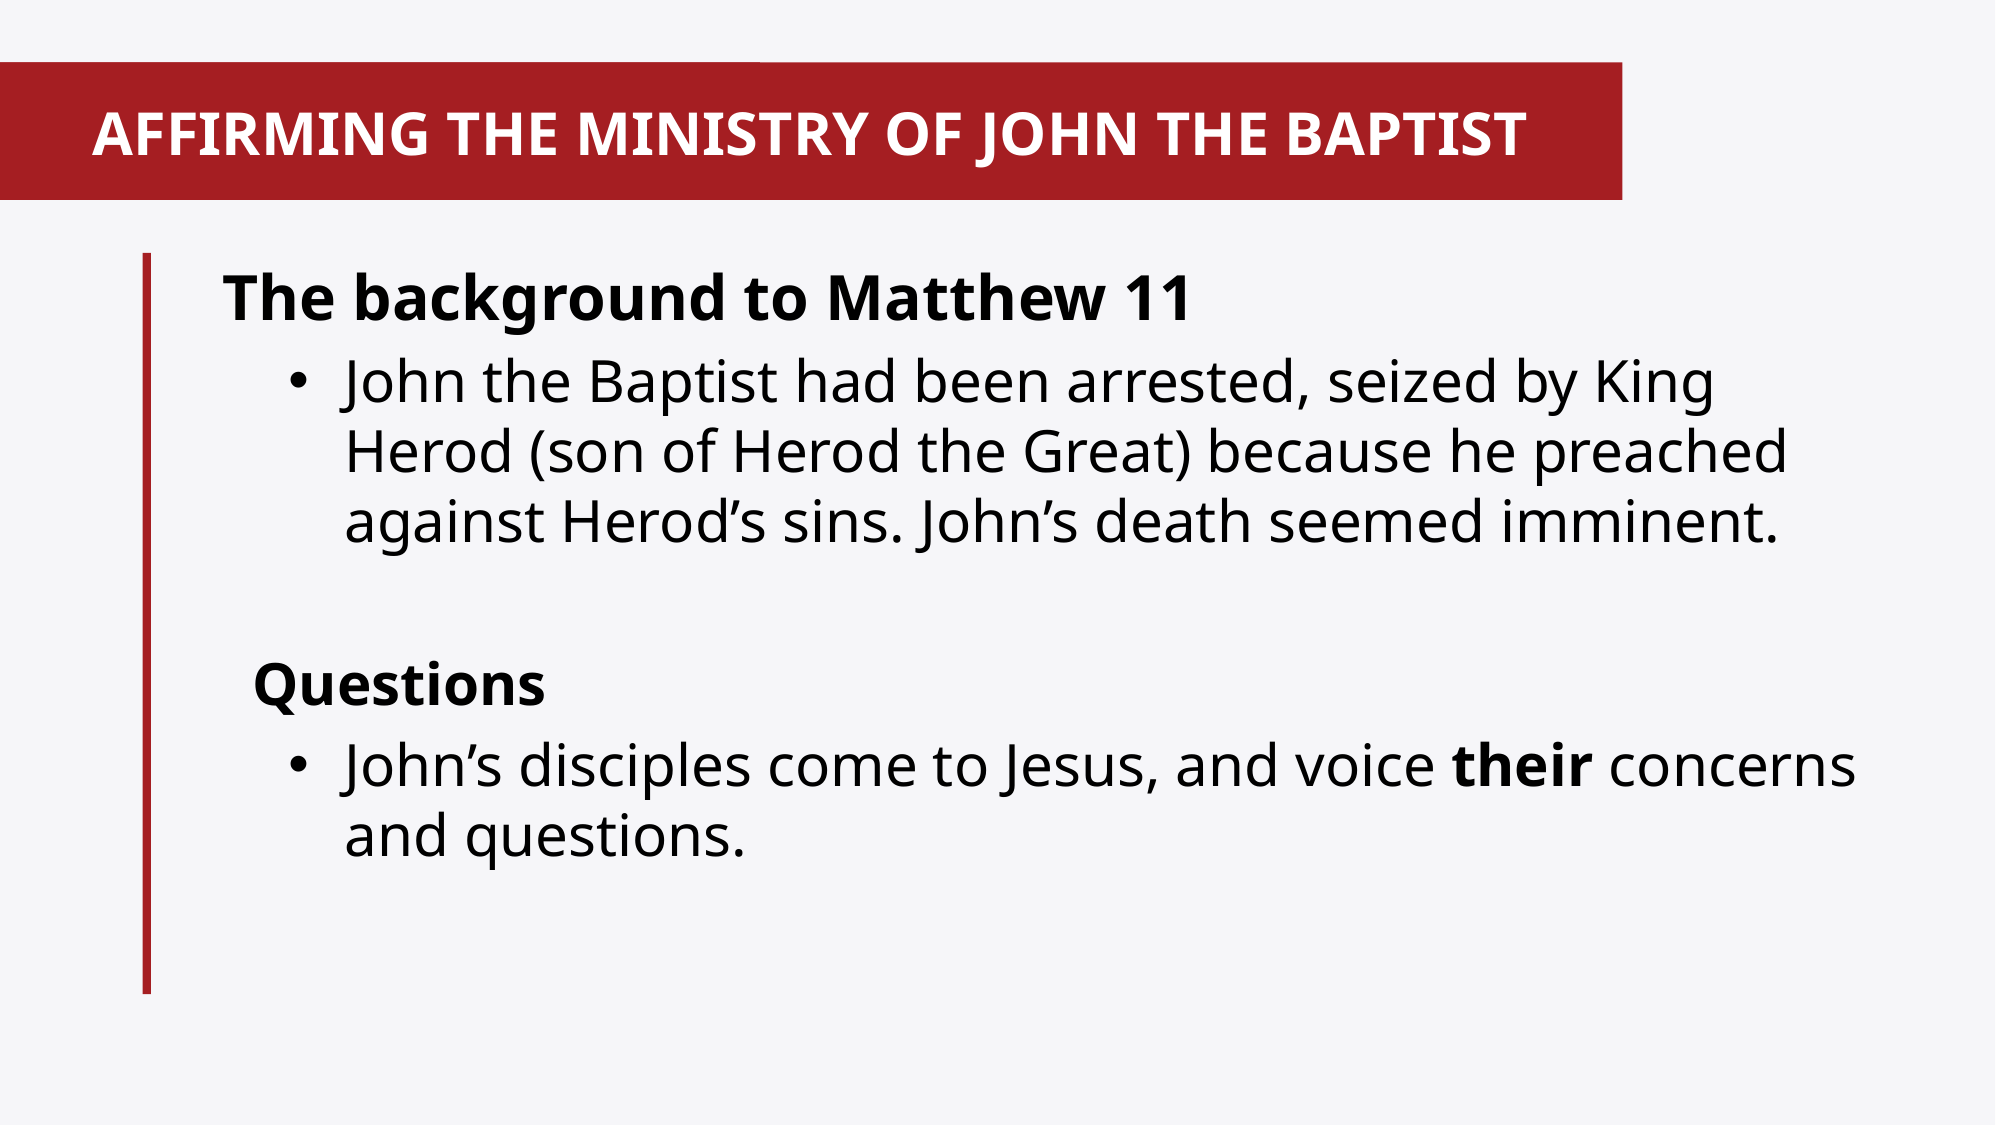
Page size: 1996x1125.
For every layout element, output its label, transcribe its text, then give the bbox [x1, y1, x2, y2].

subtitle The background to Matthew 11 John the Baptist had been arrested, seized by King Herod (son of Herod the Great) because he preached against Herod’s sins. John’s death seemed imminent. Questions John’s disciples come to Jesus, and voice their concerns and questions. [197, 249, 1885, 1025]
title AFFIRMING THE MINISTRY OF JOHN THE BAPTIST [0, 62, 1623, 200]
